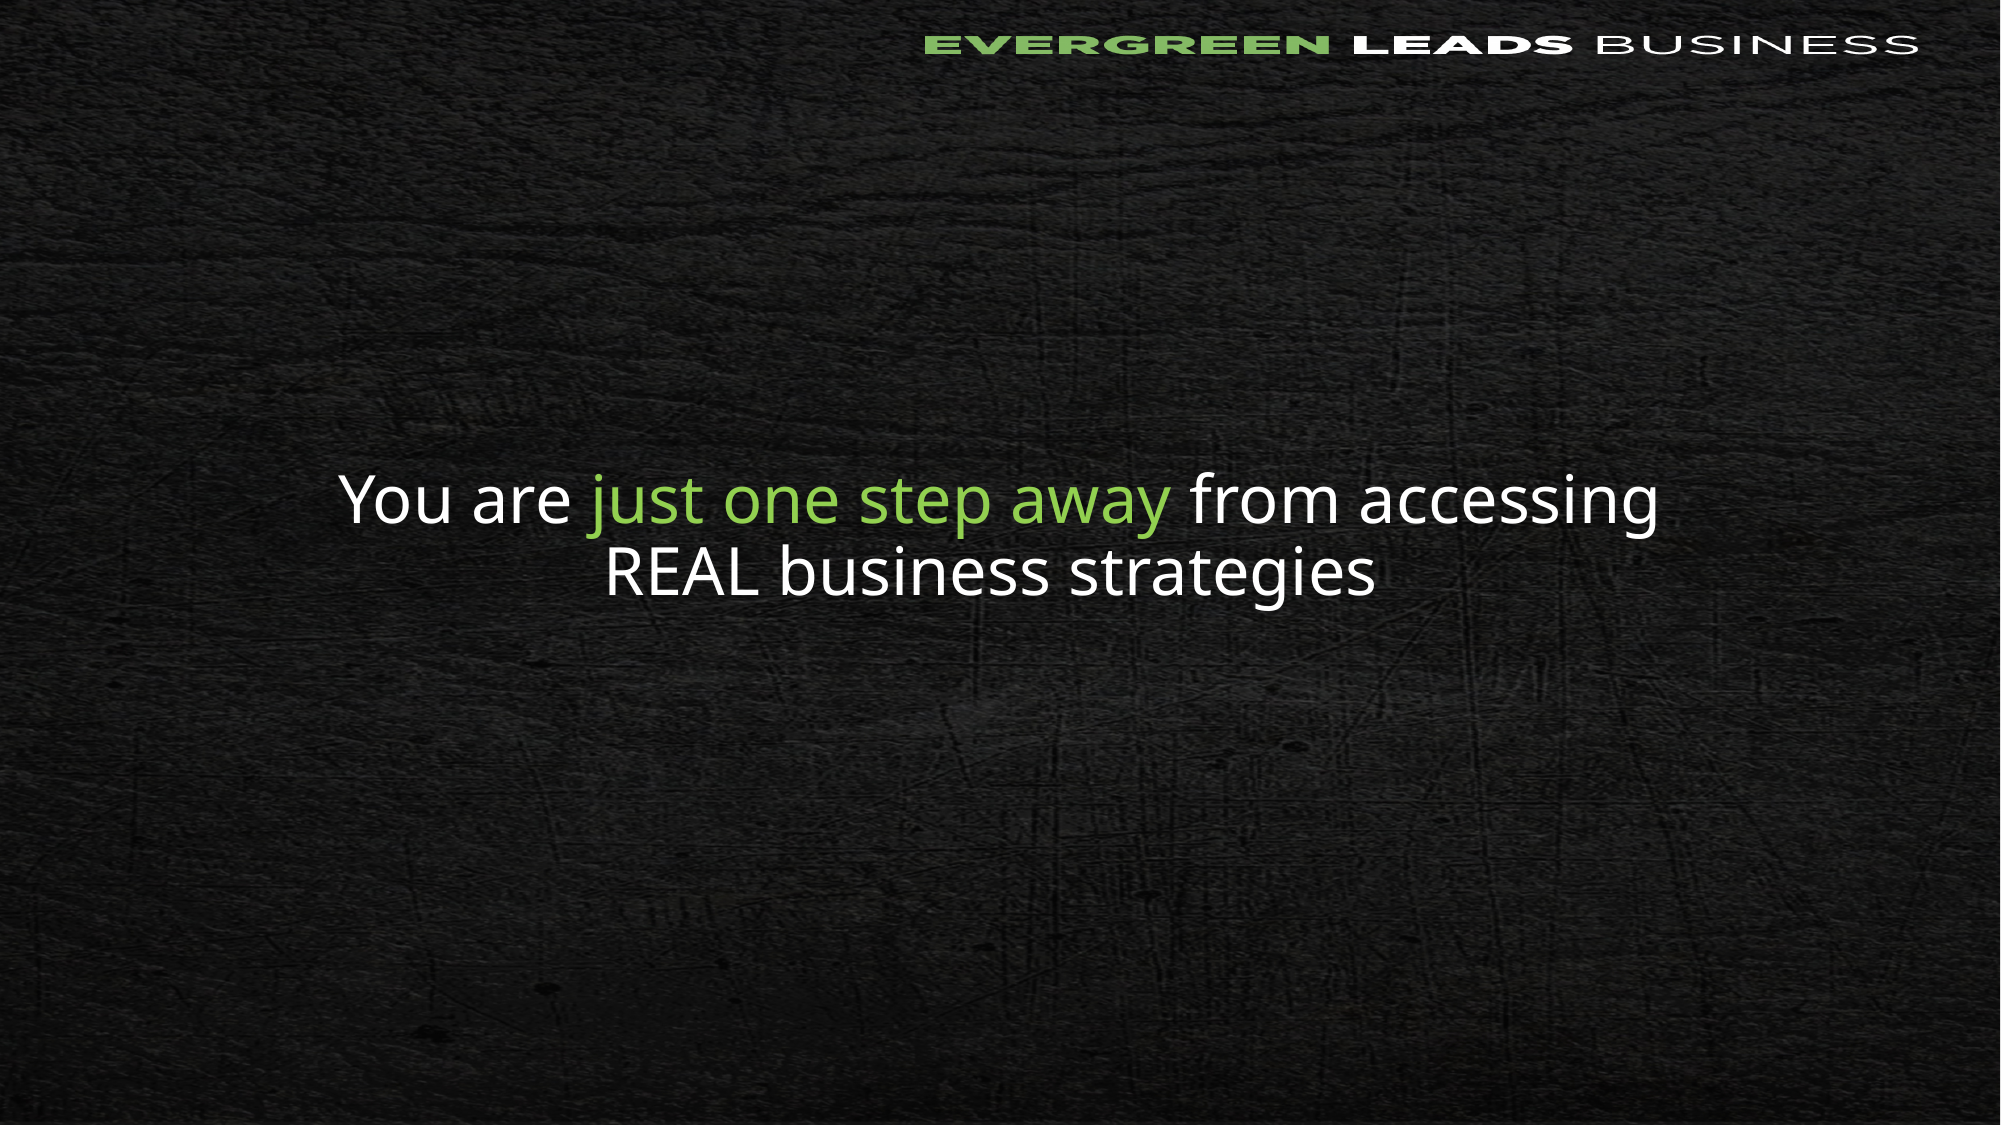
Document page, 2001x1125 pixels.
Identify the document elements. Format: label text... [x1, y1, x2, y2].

title You are just one step away from accessing REAL business strategies [249, 461, 1750, 618]
picture [0, 0, 2001, 1125]
